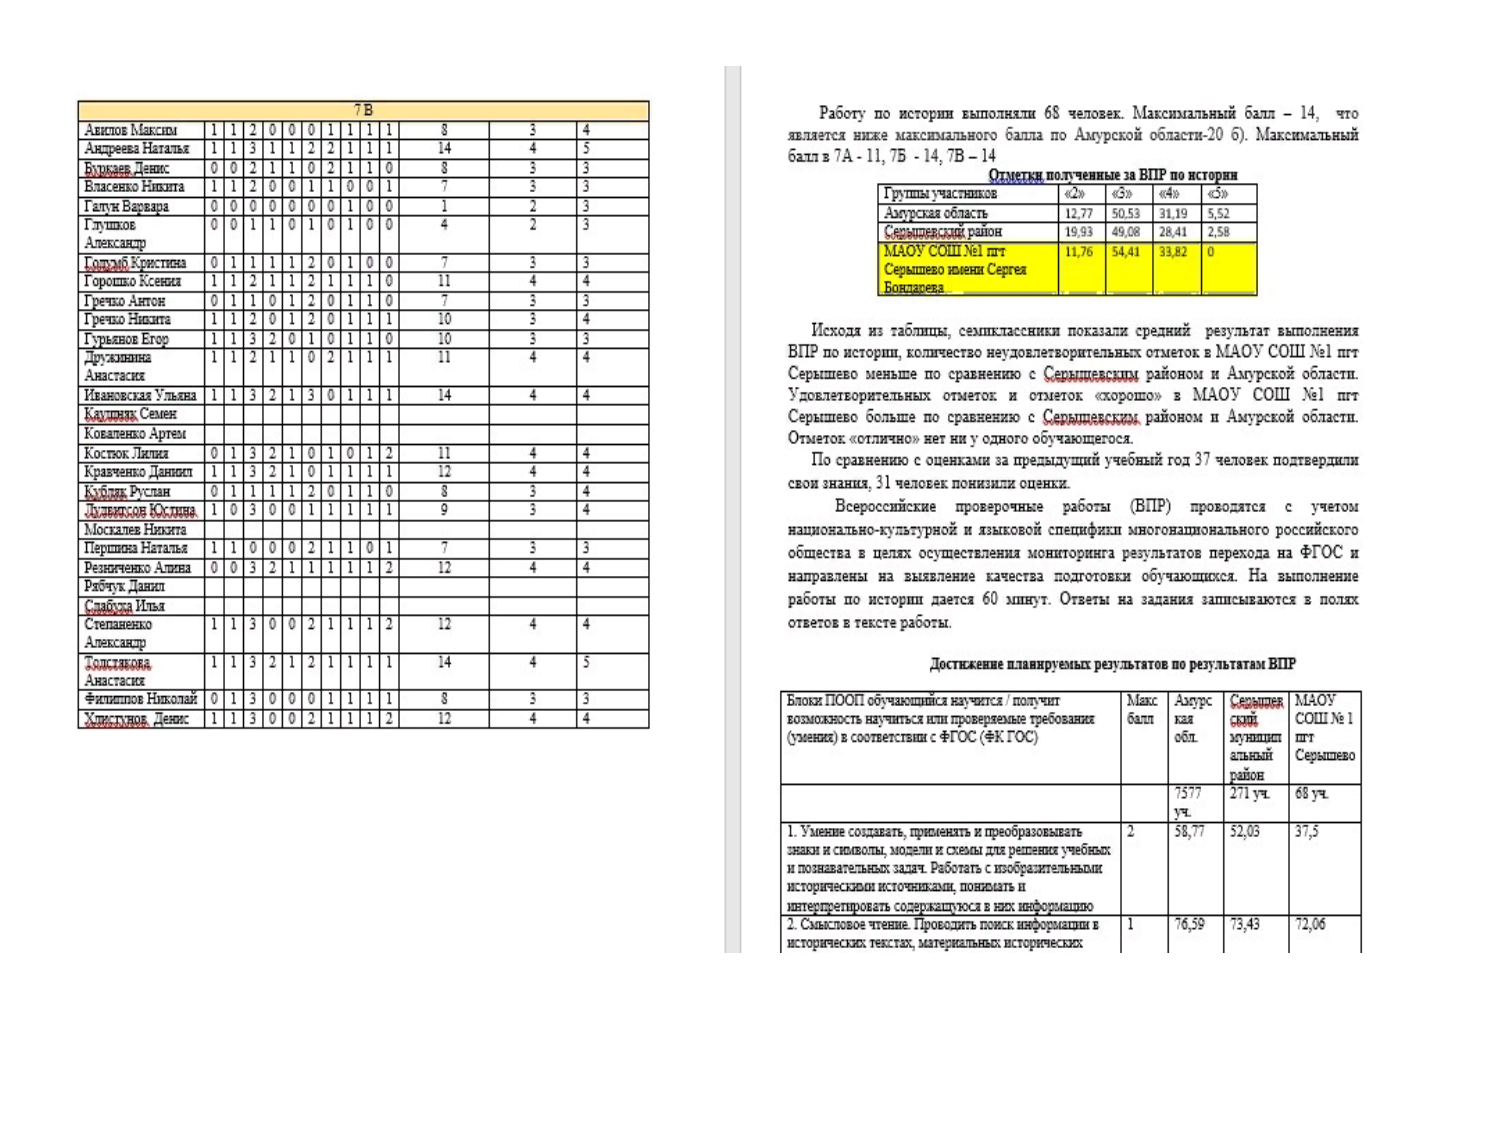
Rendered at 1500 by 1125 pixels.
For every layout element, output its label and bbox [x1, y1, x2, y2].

list [74, 66, 1376, 953]
